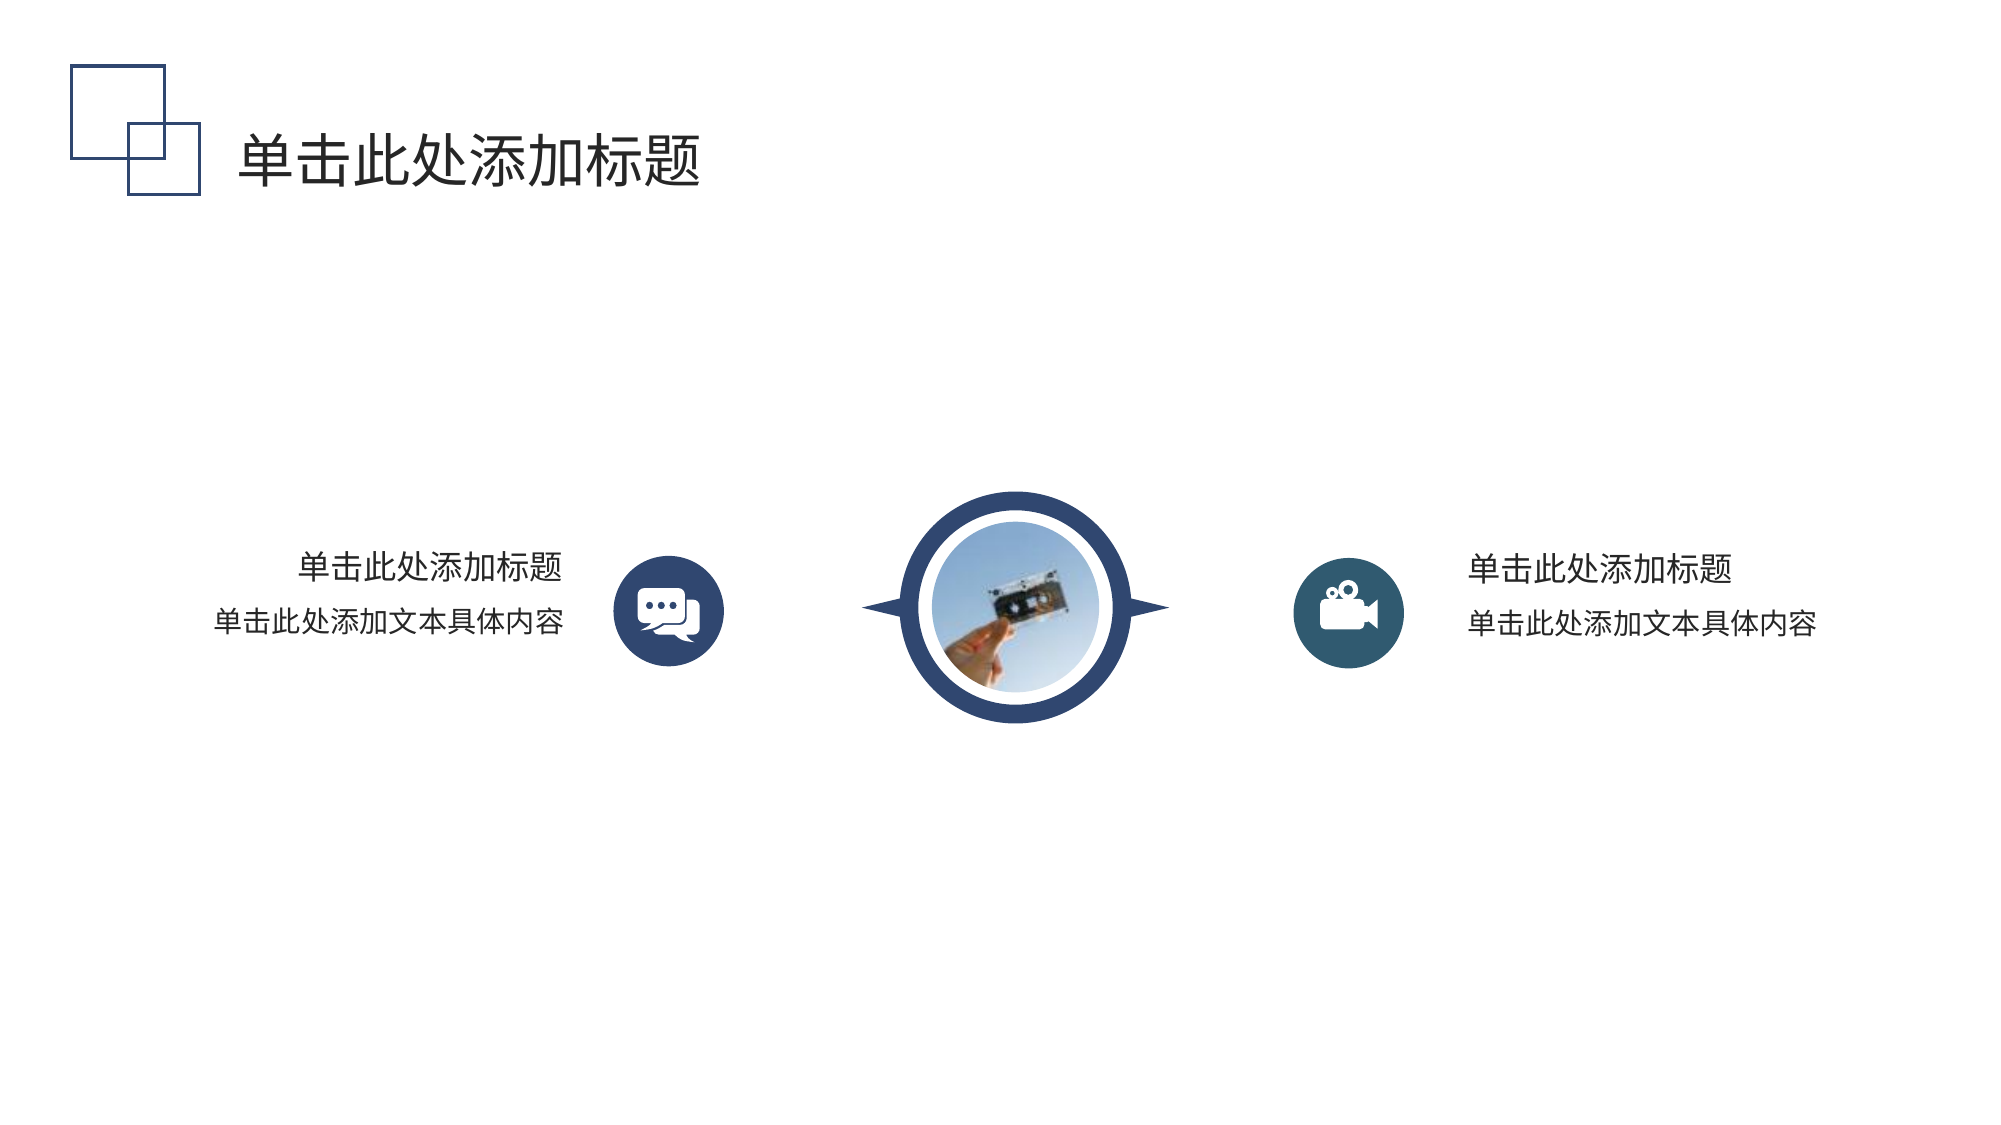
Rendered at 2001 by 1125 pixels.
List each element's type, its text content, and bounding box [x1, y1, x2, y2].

picture [931, 521, 1100, 693]
text_box [907, 540, 931, 675]
text_box [1100, 540, 1124, 675]
text_box [861, 595, 908, 620]
text_box 单击此处添加标题 [1452, 540, 1834, 597]
text_box 单击此处添加标题 [221, 100, 1340, 218]
text_box [1123, 595, 1170, 620]
text_box [1319, 578, 1379, 631]
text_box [71, 66, 200, 195]
text_box [612, 554, 725, 668]
text_box [1292, 556, 1406, 670]
text_box [951, 499, 1080, 521]
text_box 单击此处添加标题 [187, 538, 578, 595]
text_box [950, 693, 1081, 716]
text_box [636, 587, 701, 644]
text_box 单击此处添加文本具体内容 [1452, 597, 1834, 701]
text_box 单击此处添加文本具体内容 [187, 595, 580, 698]
